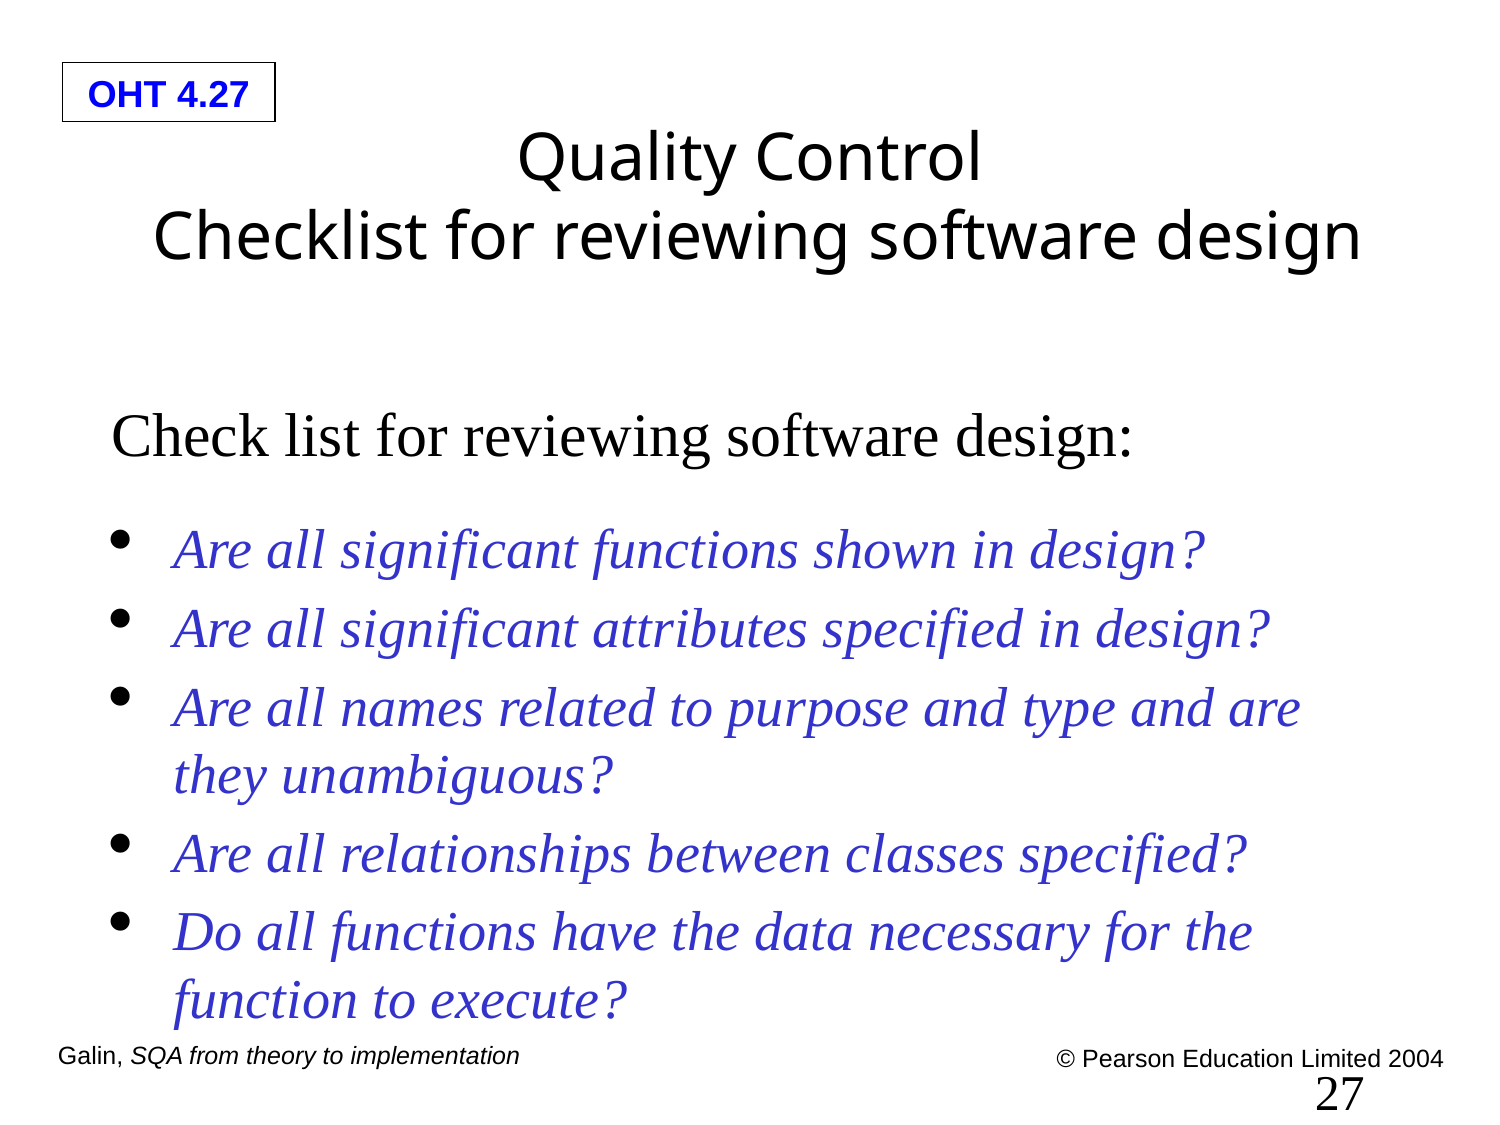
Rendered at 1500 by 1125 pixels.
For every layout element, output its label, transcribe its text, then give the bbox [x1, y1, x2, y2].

list Check list for reviewing software design: Are all significant functions shown in design? Are all significant attributes specified in design? Are all names related to purpose and type and are they unambiguous? Are all relationships between classes specified? Do all functions have the data necessary for the function to execute? [74, 299, 1426, 1043]
title Quality Control Checklist for reviewing software design [112, 99, 1388, 288]
slide_number 27 [1299, 1052, 1425, 1113]
